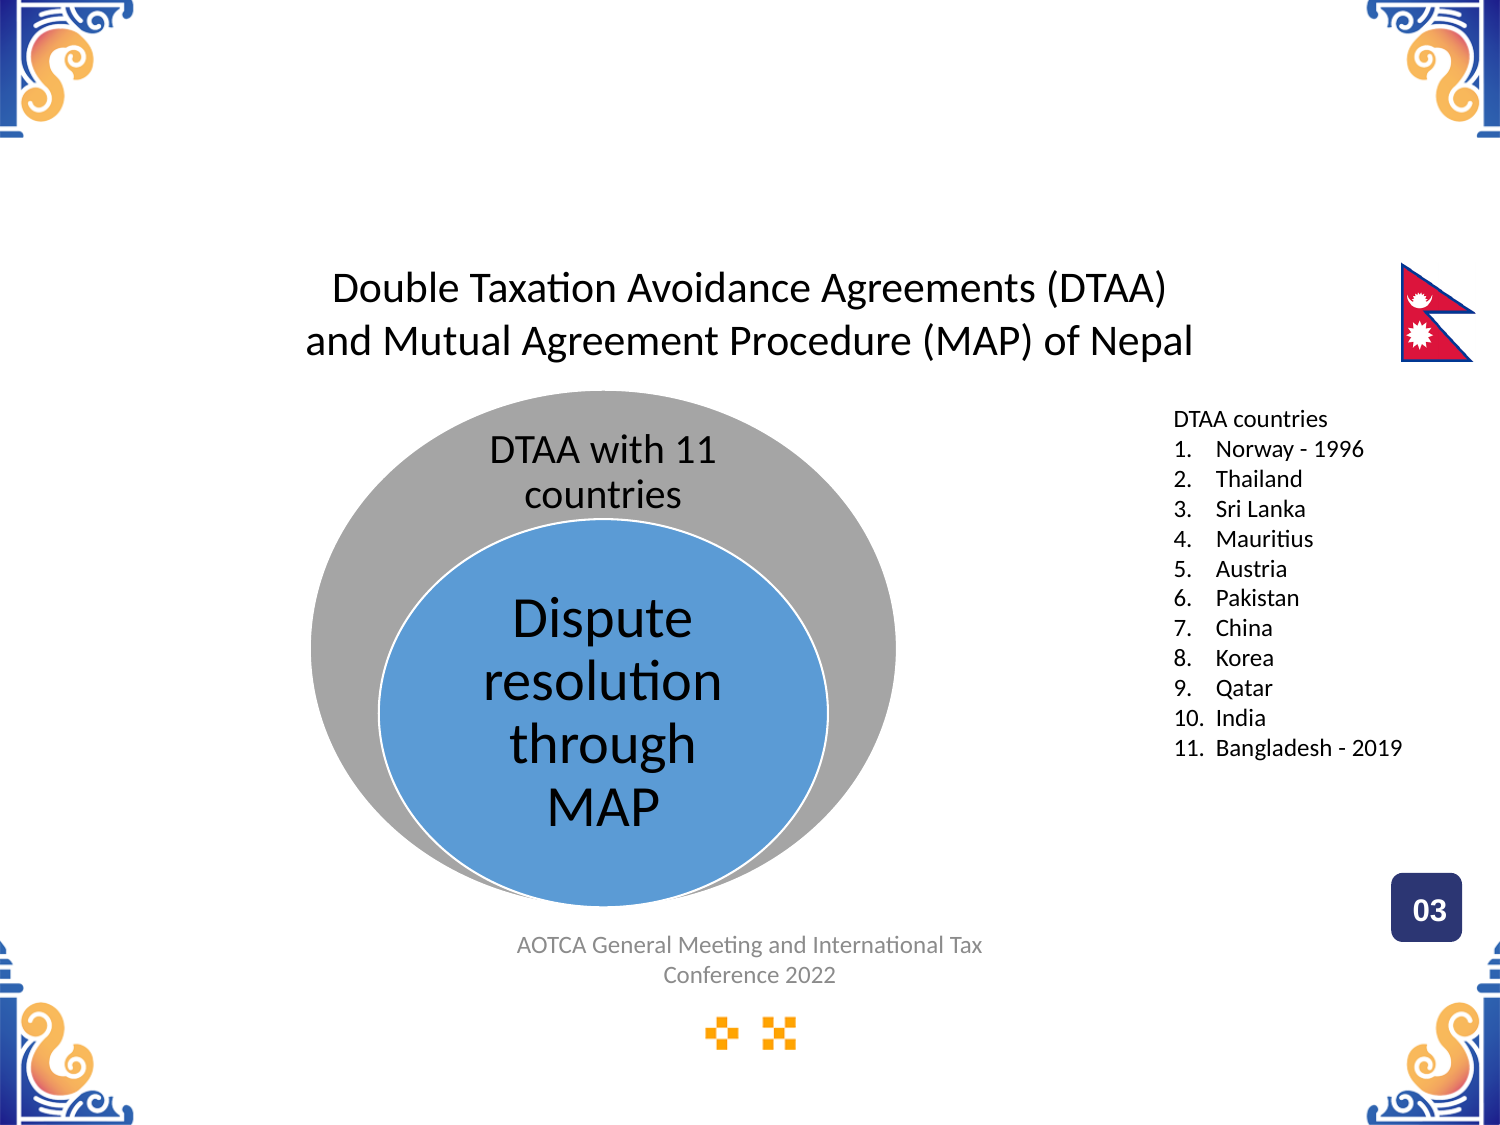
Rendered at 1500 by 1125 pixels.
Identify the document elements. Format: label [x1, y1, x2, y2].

text_box [32, 389, 1174, 908]
picture [0, 0, 1500, 1125]
